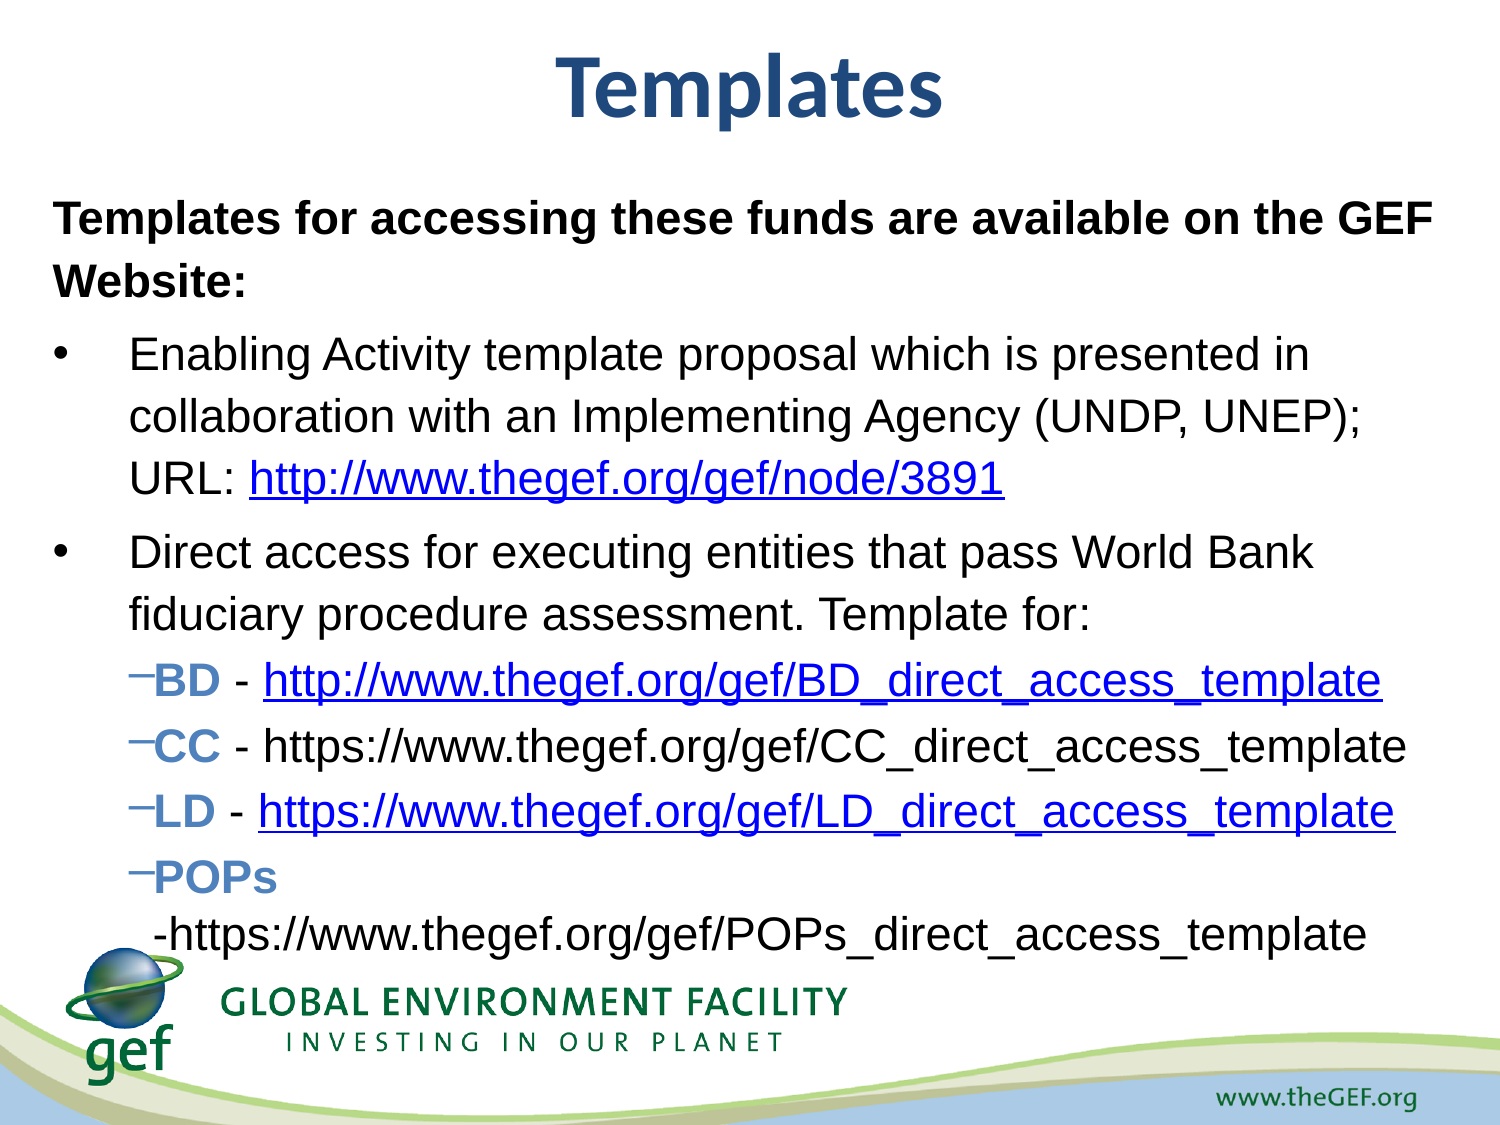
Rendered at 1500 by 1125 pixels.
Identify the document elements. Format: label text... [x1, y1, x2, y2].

title Templates [74, 0, 1426, 163]
picture [0, 920, 1500, 1125]
list Templates for accessing these funds are available on the GEF Website: Enabling Activity template proposal which is presented in collaboration with an Implementing Agency (UNDP, UNEP); URL: http://www.thegef.org/gef/node/3891 Direct access for executing entities that pass World Bank fiduciary procedure assessment. Template for: BD - http://www.thegef.org/gef/BD_direct_access_template CC - https://www.thegef.org/gef/CC_direct_access_template LD - https://www.thegef.org/gef/LD_direct_access_template POPs -https://www.thegef.org/gef/POPs_direct_access_template [37, 174, 1500, 976]
